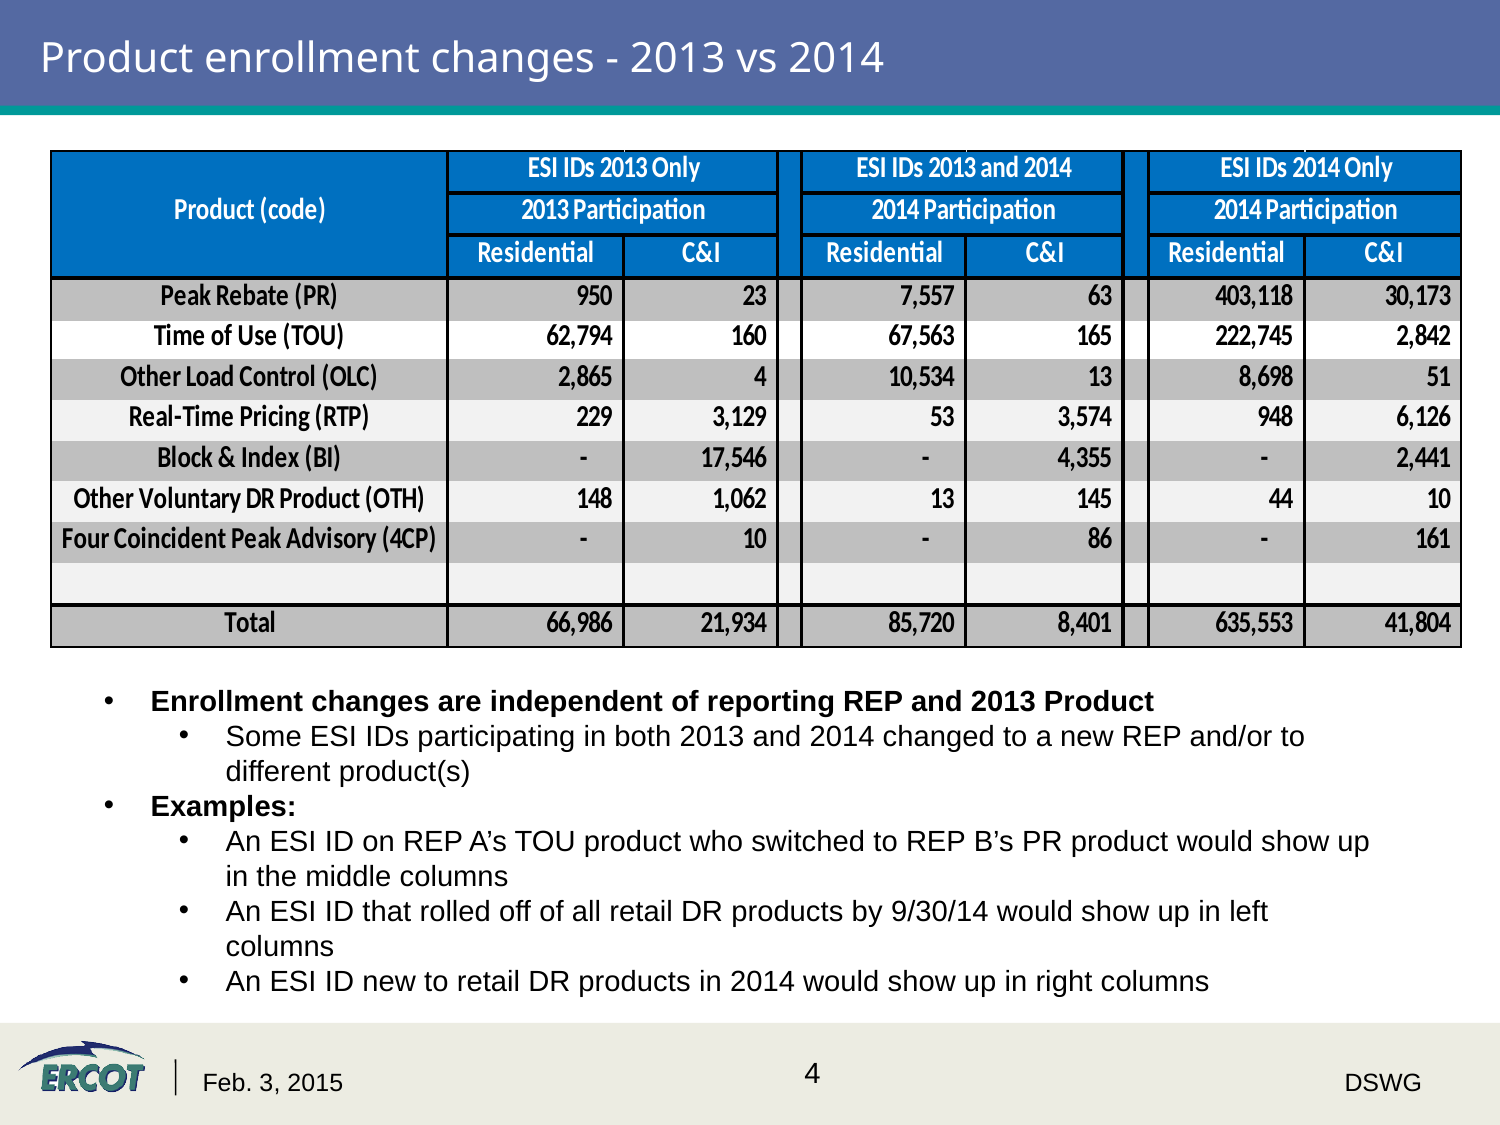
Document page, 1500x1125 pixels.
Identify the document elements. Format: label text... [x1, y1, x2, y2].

picture [10, 1031, 151, 1111]
title Product enrollment changes - 2013 vs 2014 [24, 0, 1451, 113]
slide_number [187, 1059, 538, 1125]
text_box Enrollment changes are independent of reporting REP and 2013 Product Some ESI IDs participating in both 2013 and 2014 changed to a new REP and/or to different product(s) Examples: An ESI ID on REP A’s TOU product who switched to REP B’s PR product would show up in the middle columns An ESI ID that rolled off of all retail DR products by 9/30/14 would show up in left columns An ESI ID new to retail DR products in 2014 would show up in right columns [89, 674, 1402, 1005]
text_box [49, 149, 1464, 651]
footer DSWG [962, 1059, 1438, 1125]
